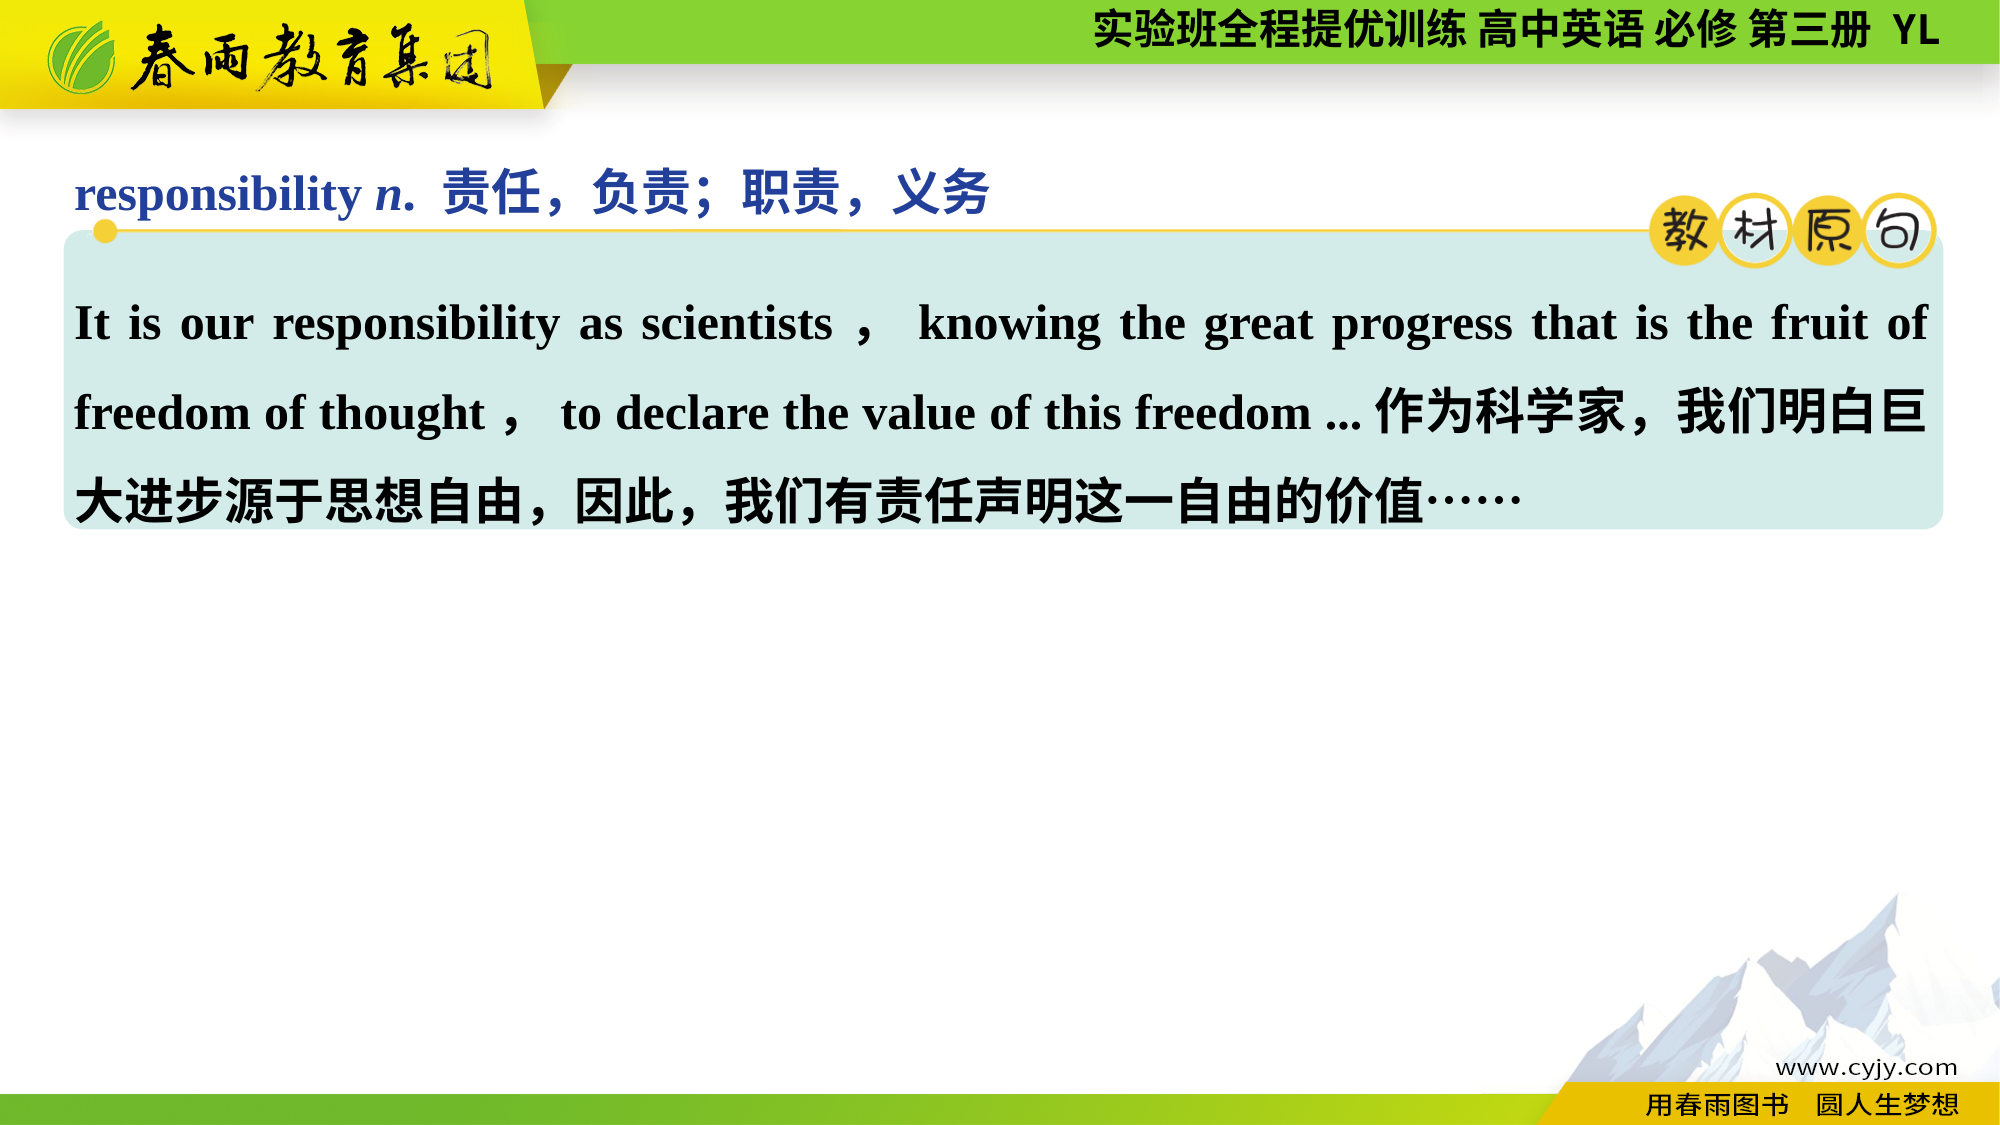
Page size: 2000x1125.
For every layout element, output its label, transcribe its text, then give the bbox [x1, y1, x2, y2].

picture [0, 0, 2000, 1125]
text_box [87, 184, 1938, 271]
list responsibility n. 责任，负责；职责，义务 It is our responsibility as scientists，knowing the great progress that is the fruit of freedom of thought，to declare the value of this freedom ...作为科学家，我们明白巨大进步源于思想自由，因此，我们有责任声明这一自由的价值…… [59, 122, 1944, 530]
